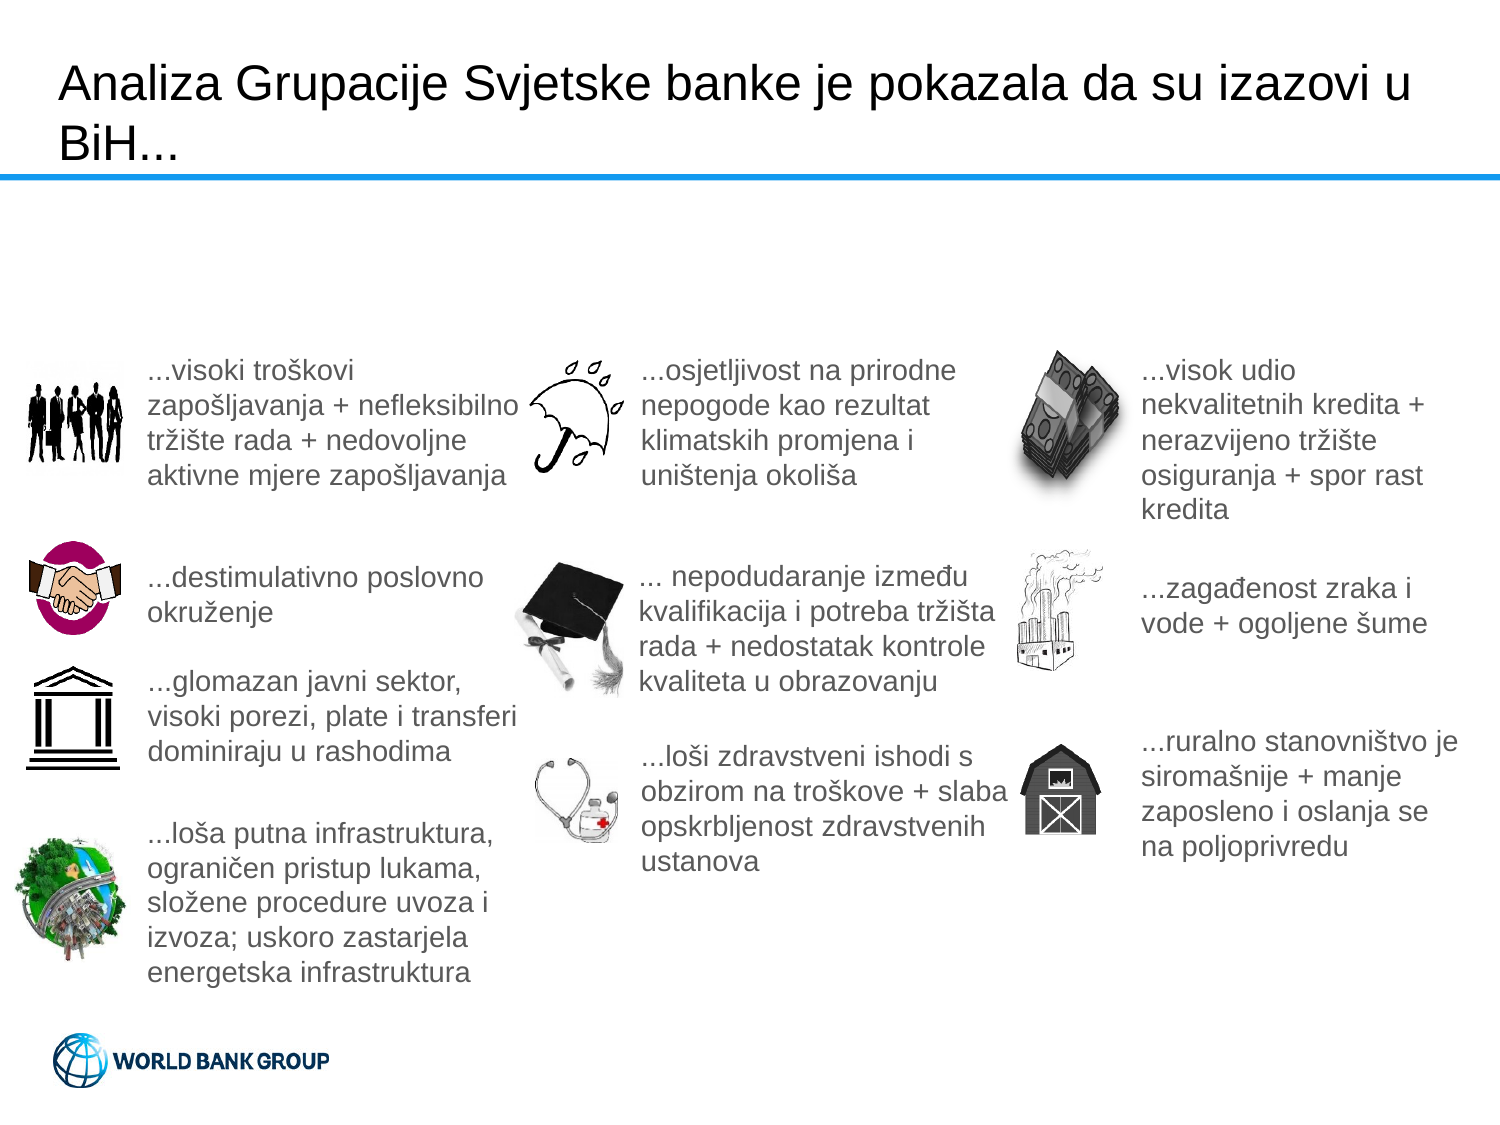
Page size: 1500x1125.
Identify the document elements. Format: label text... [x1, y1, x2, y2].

picture [69, 1043, 79, 1050]
picture [0, 174, 1500, 180]
picture [53, 1033, 329, 1088]
picture [77, 1045, 85, 1055]
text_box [14, 344, 595, 999]
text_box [514, 344, 1034, 887]
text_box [1003, 343, 1480, 873]
title Analiza Grupacije Svjetske banke je pokazala da su izazovi u BiH... [58, 49, 1447, 174]
